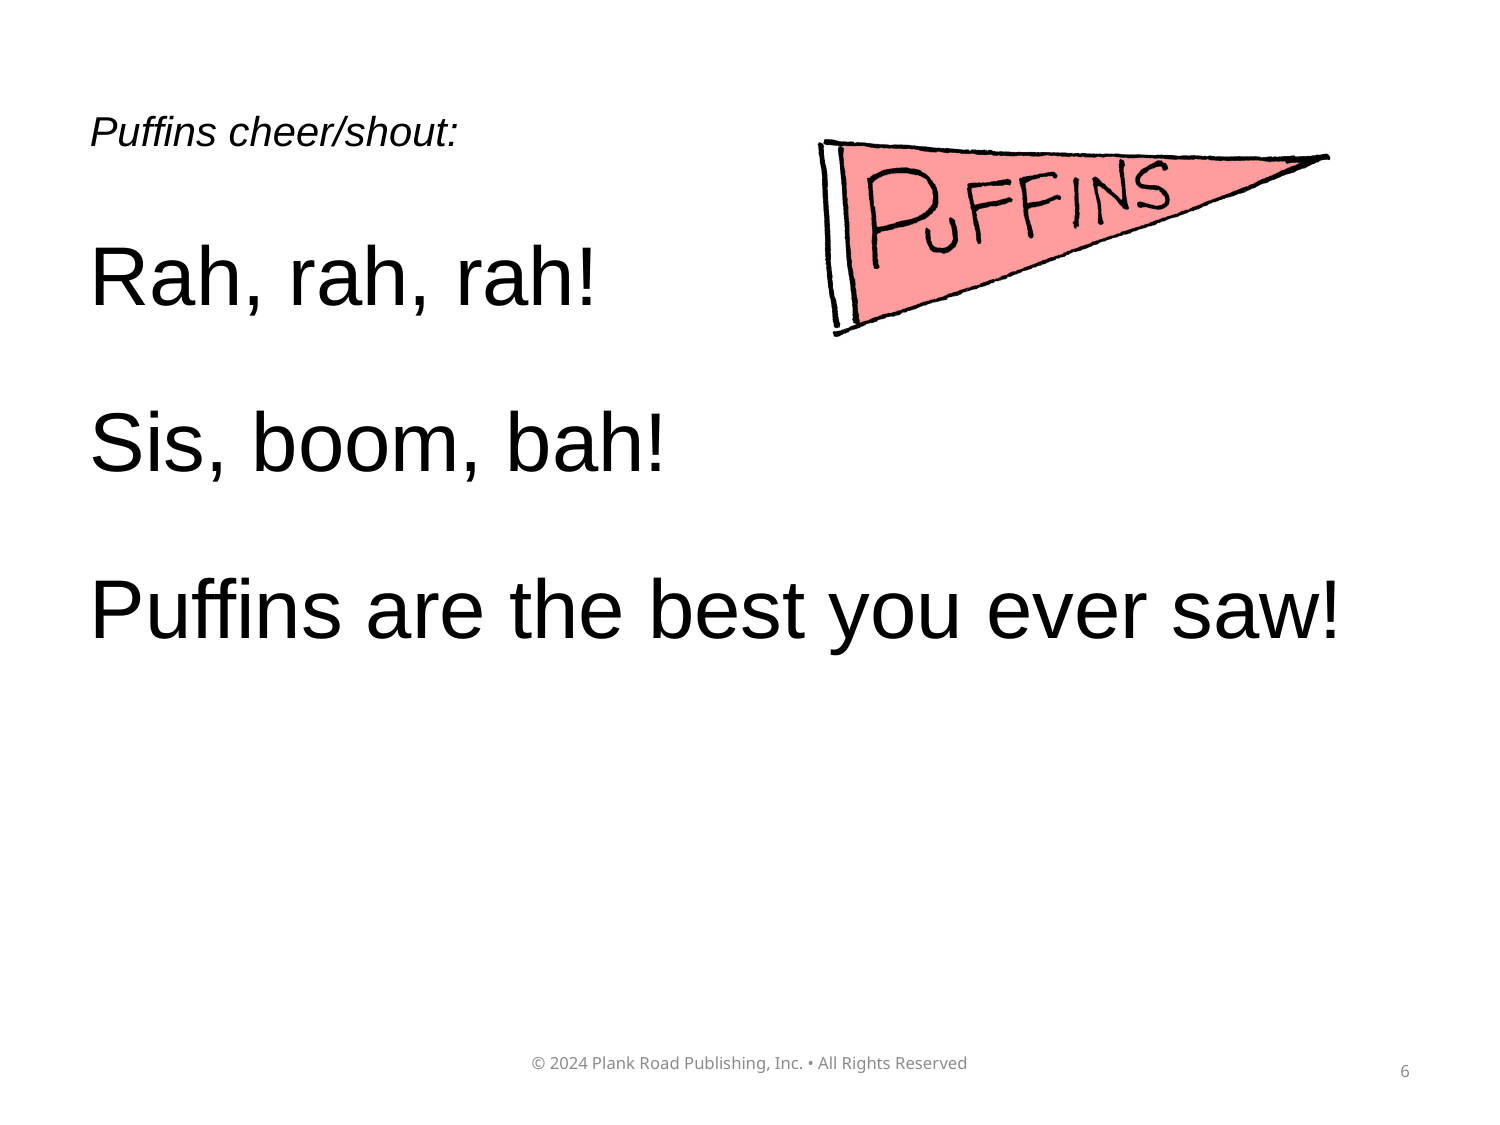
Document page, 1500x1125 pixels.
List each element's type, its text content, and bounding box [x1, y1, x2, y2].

list Puffins cheer/shout: Rah, rah, rah! Sis, boom, bah! Puffins are the best you ever saw! [75, 72, 1425, 1014]
picture [749, 96, 1373, 369]
slide_number 6 [1074, 1042, 1425, 1103]
